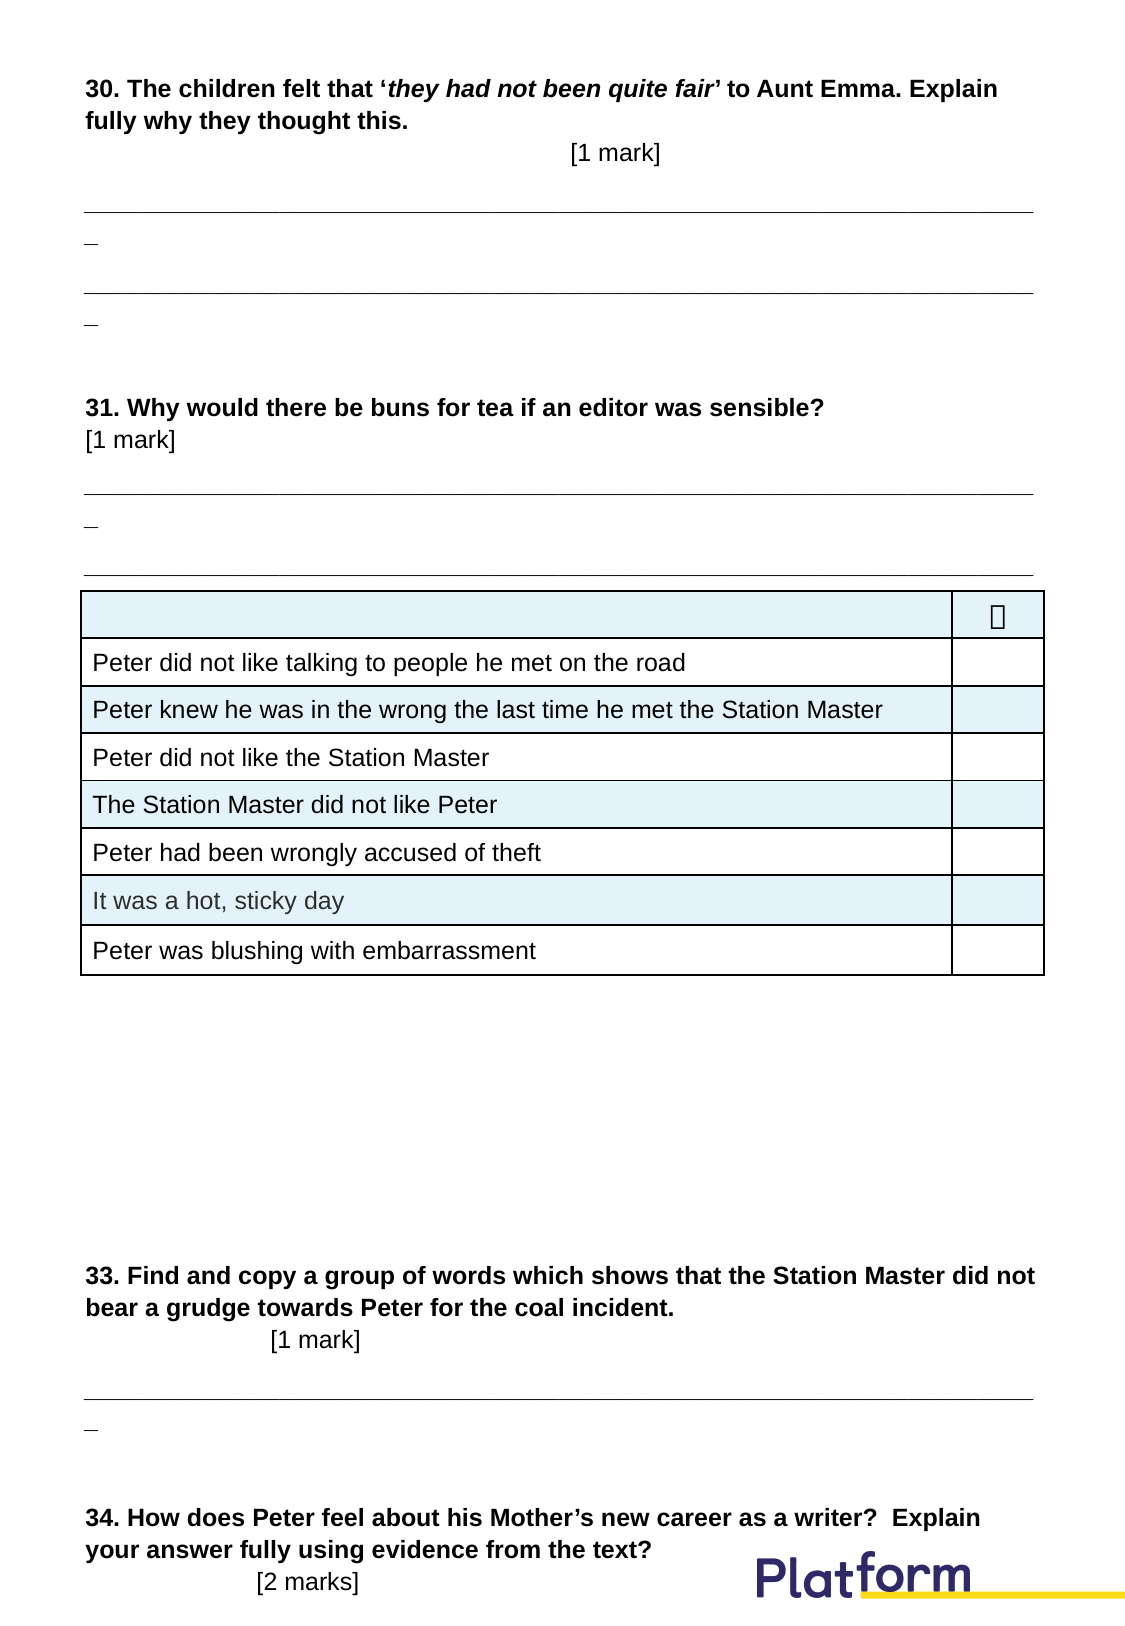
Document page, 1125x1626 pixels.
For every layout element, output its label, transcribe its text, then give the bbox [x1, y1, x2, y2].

table_cell [953, 829, 1043, 874]
table_cell Peter was blushing with embarrassment [82, 926, 951, 974]
table_cell [953, 876, 1043, 924]
table_cell [953, 781, 1043, 827]
table_cell Peter knew he was in the wrong the last time he met the Station Master [82, 687, 951, 732]
table_cell [953, 734, 1043, 780]
table_cell [953, 687, 1043, 732]
table_cell Peter had been wrongly accused of theft [82, 829, 951, 874]
table_cell [953, 639, 1043, 685]
table_cell [953, 926, 1043, 974]
table_cell The Station Master did not like Peter [82, 781, 951, 827]
table_header [82, 592, 951, 637]
table_cell Peter did not like talking to people he met on the road [82, 639, 951, 685]
table_header  [953, 592, 1043, 637]
table_cell Peter did not like the Station Master [82, 734, 951, 780]
table_cell It was a hot, sticky day [82, 876, 951, 924]
text_box 30. The children felt that ‘they had not been quite fair’ to Aunt Emma. Explain fully why they thought this. [1 mark] _____________________________________________________________________ _____________________________________________________________________ 31. Why would there be buns for tea if an editor was sensible? [1 mark] _____________________________________________________________________ _____________________________________________________________________ 32. Read the paragraph starting ‘Peter felt very uncomfortable…’ Based on the evidence in this paragraph, which of the following statements are true? Tick all that apply. [2 marks] 33. Find and copy a group of words which shows that the Station Master did not bear a grudge towards Peter for the coal incident. [1 mark] _____________________________________________________________________ 34. How does Peter feel about his Mother’s new career as a writer? Explain your answer fully using evidence from the text? [2 marks] _____________________________________________________________________ _____________________________________________________________________ _____________________________________________________________________ _____________________________________________________________________ [70, 63, 1055, 1625]
picture [599, 1535, 1125, 1625]
